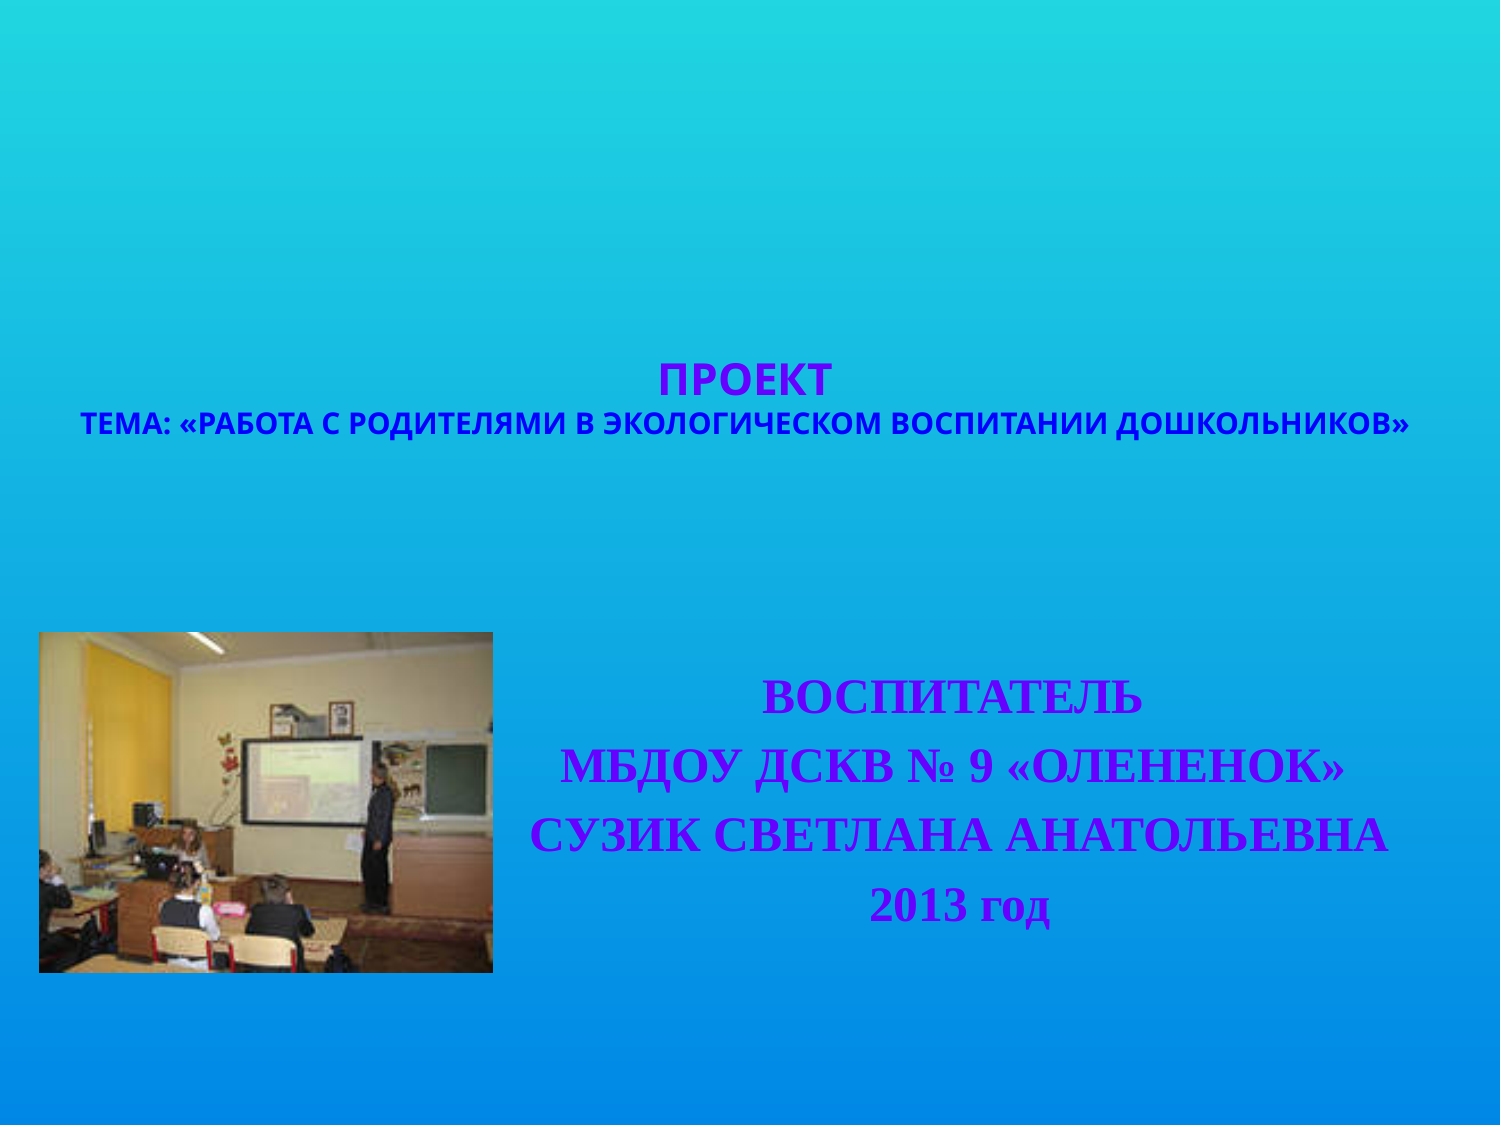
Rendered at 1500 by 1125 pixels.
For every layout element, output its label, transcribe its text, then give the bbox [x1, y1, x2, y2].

title Проект ТЕМА: «работа с родителями в экологическом воспитании дошкольников» [70, 140, 1421, 441]
picture [38, 633, 493, 973]
subtitle ВОСПИТАТЕЛЬ МБДОУ ДСКВ № 9 «ОЛЕНЕНОК» СУЗИК СВЕТЛАНА АНАТОЛЬЕВНА 2013 год [528, 656, 1428, 944]
